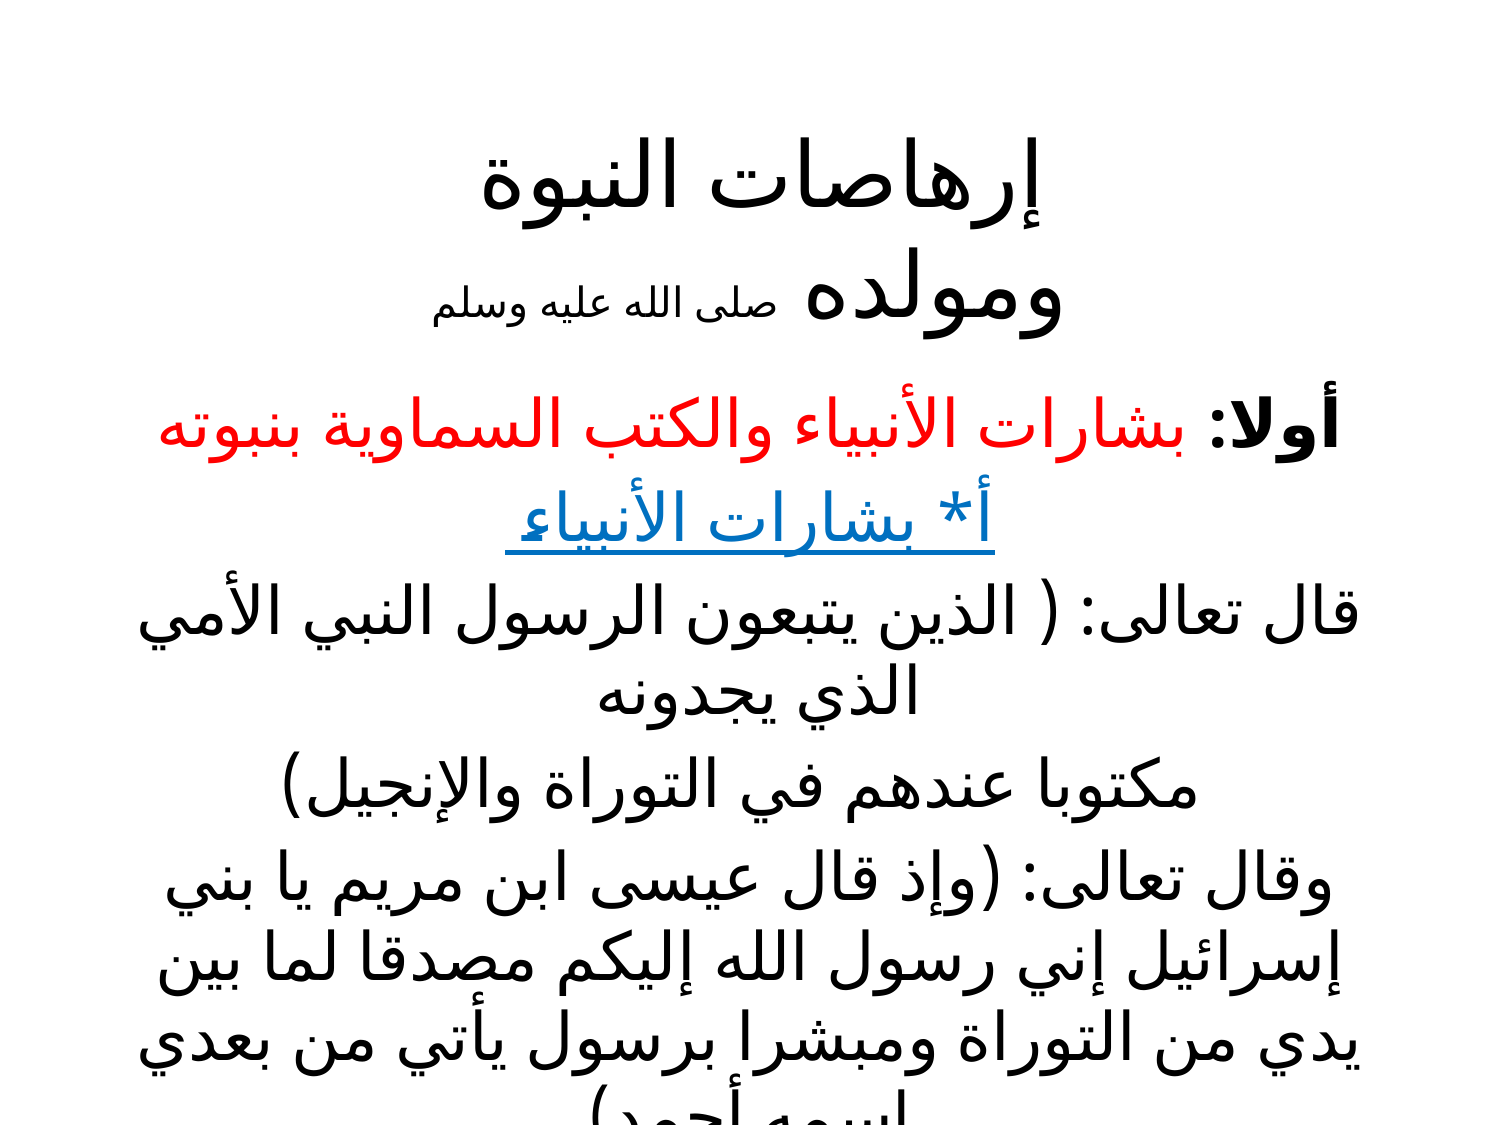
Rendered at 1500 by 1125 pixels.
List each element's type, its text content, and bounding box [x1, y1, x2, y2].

title إرهاصات النبوة ومولده صلى الله عليه وسلم [112, 90, 1388, 362]
subtitle أولا: بشارات الأنبياء والكتب السماوية بنبوته أ* بشارات الأنبياء قال تعالى: ( الذين يتبعون الرسول النبي الأمي الذي يجدونه مكتوبا عندهم في التوراة والإنجيل) وقال تعالى: (وإذ قال عيسى ابن مريم يا بني إسرائيل إني رسول الله إليكم مصدقا لما بين يدي من التوراة ومبشرا برسول يأتي من بعدي اسمه أحمد) [100, 373, 1400, 1059]
